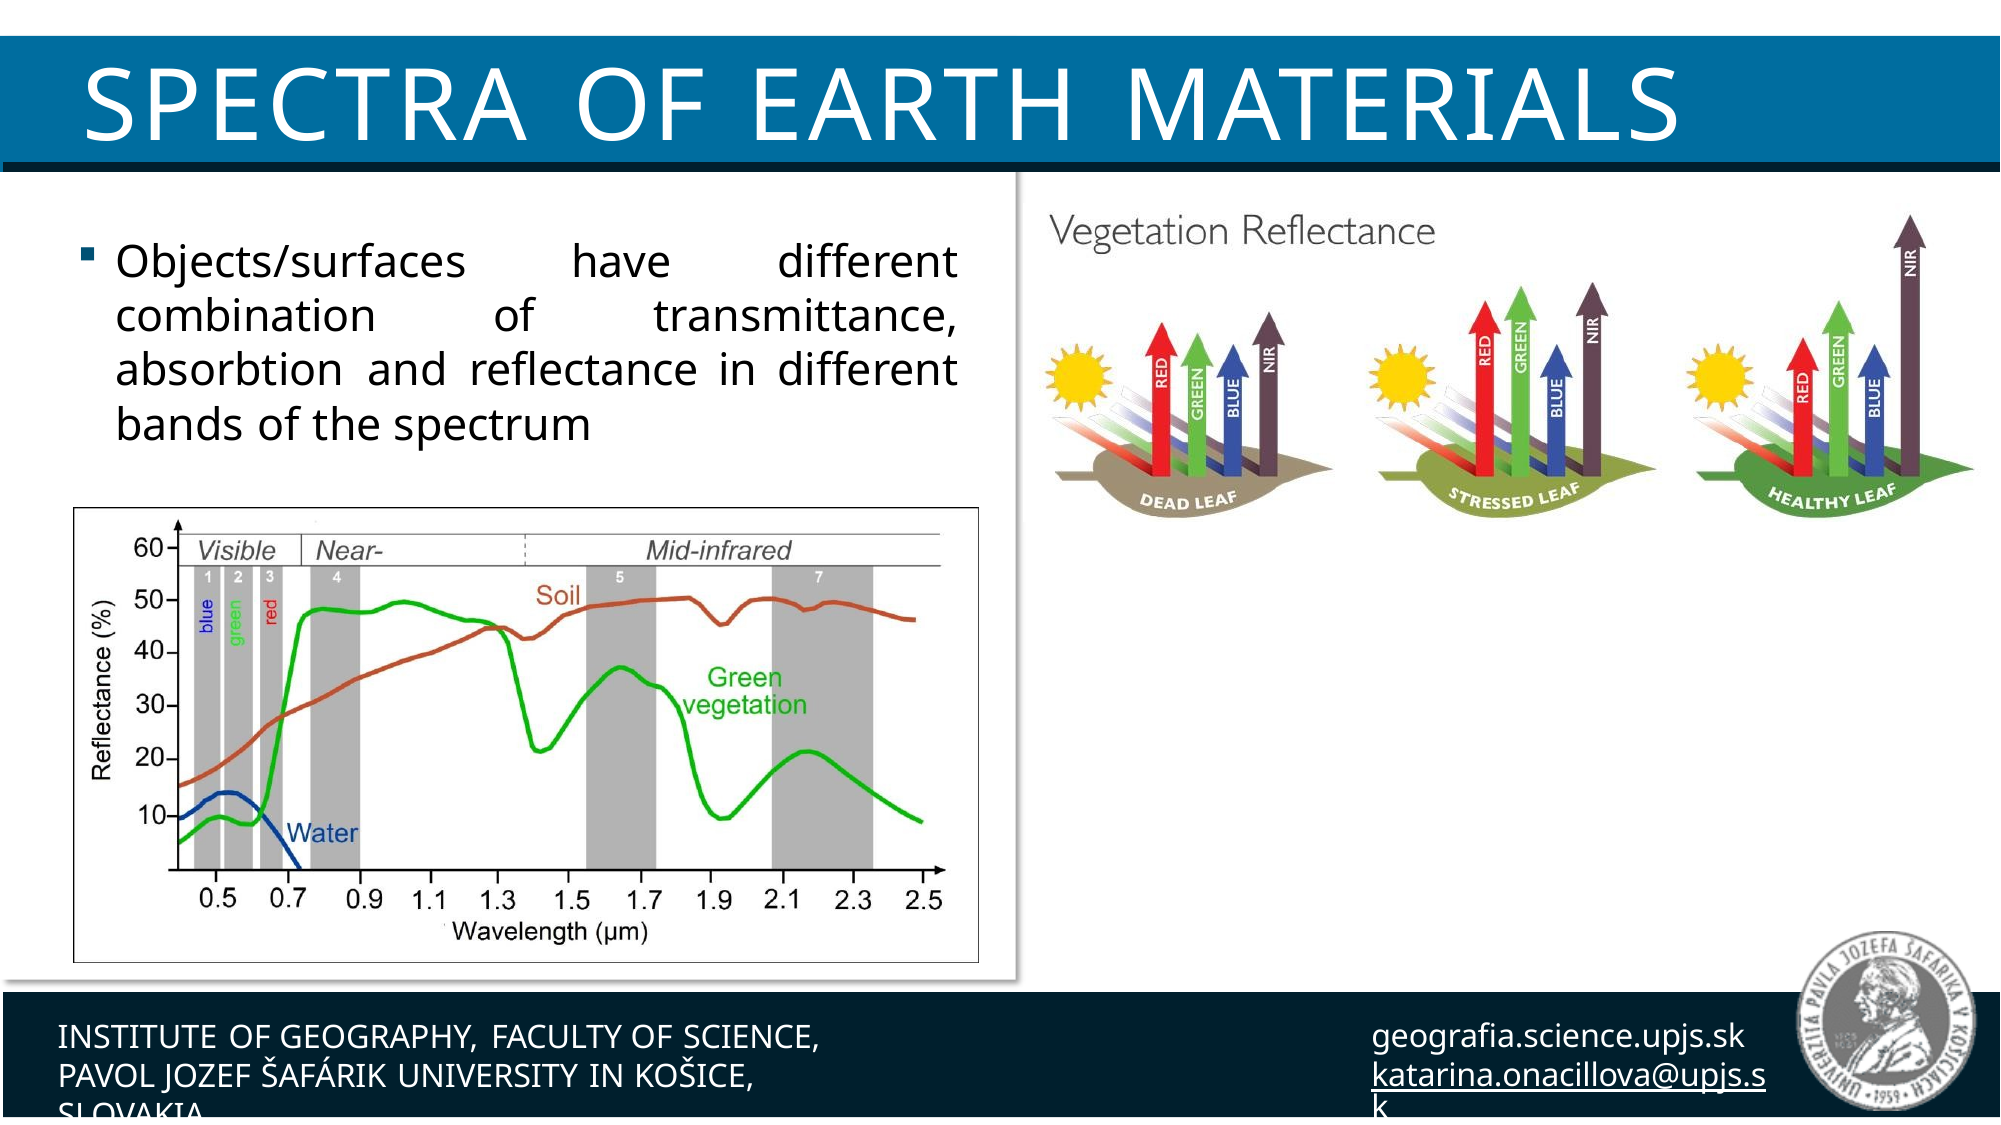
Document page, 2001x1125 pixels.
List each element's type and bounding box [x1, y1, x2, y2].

text_box [2, 162, 2000, 1112]
text_box [0, 34, 2000, 160]
